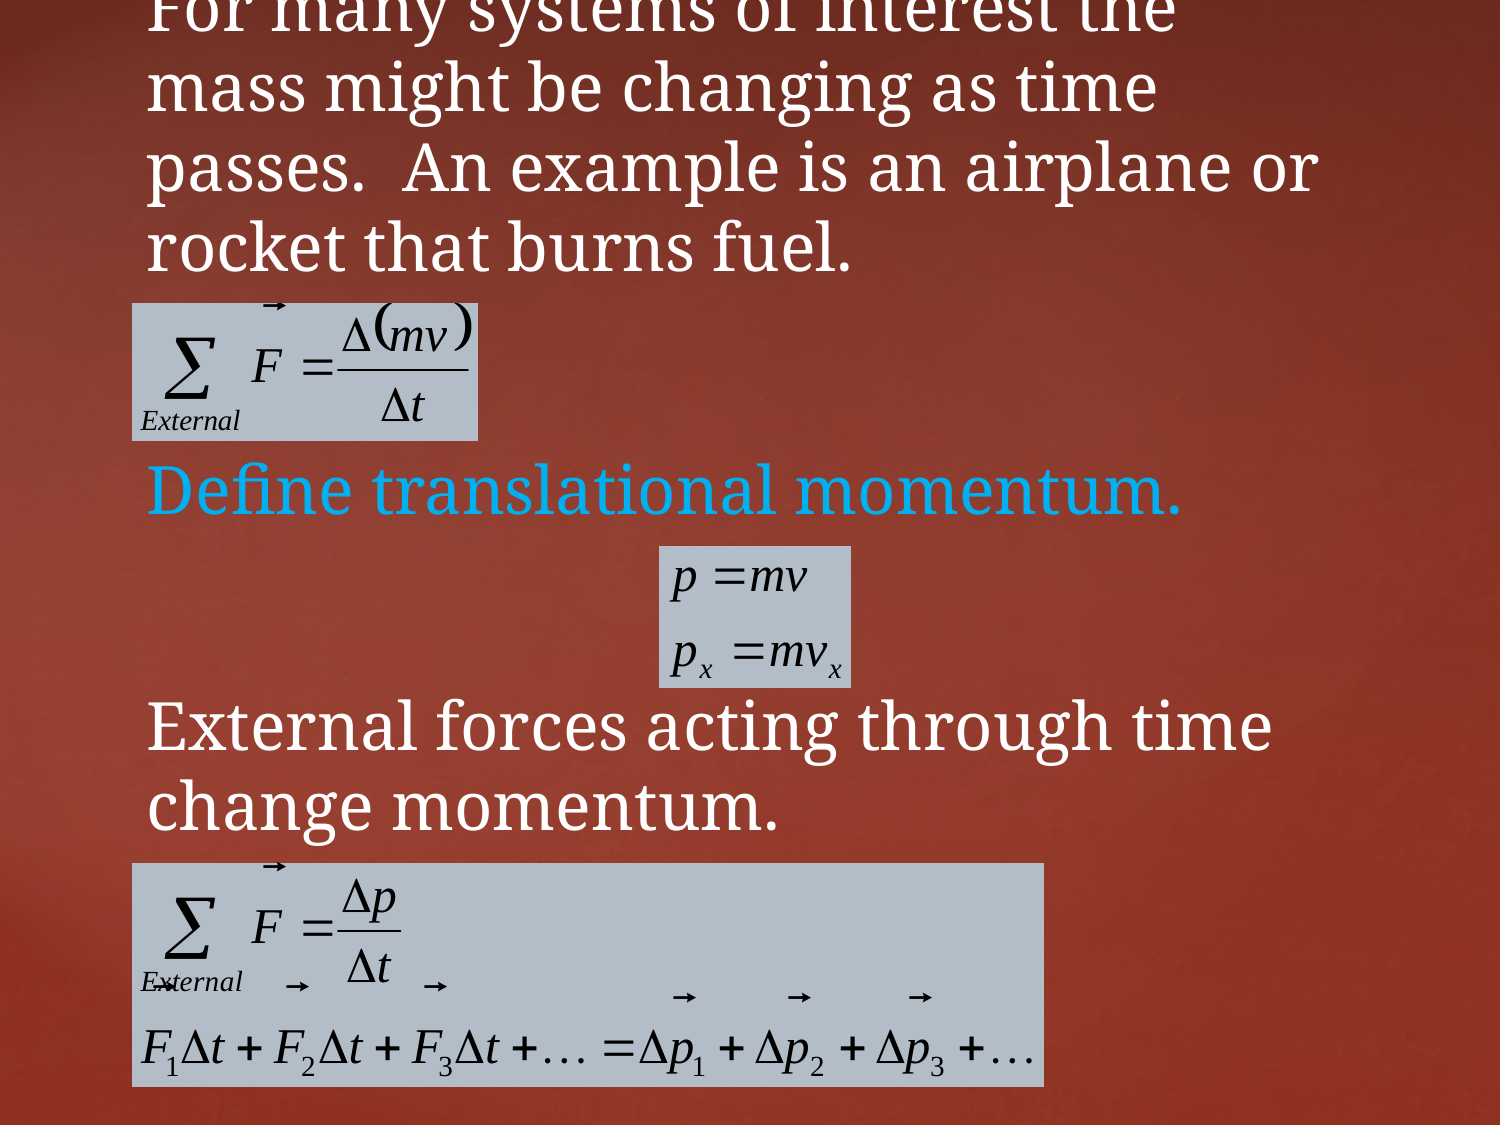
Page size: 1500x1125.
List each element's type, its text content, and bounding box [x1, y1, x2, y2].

text_box External forces acting through time change momentum. [131, 699, 1332, 852]
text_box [131, 302, 479, 442]
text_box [658, 545, 852, 689]
title For many systems of interest the mass might be changing as time passes. An example is an airplane or rocket that burns fuel. [131, 52, 1370, 293]
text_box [131, 861, 1045, 1088]
text_box Define translational momentum. [131, 451, 1370, 536]
